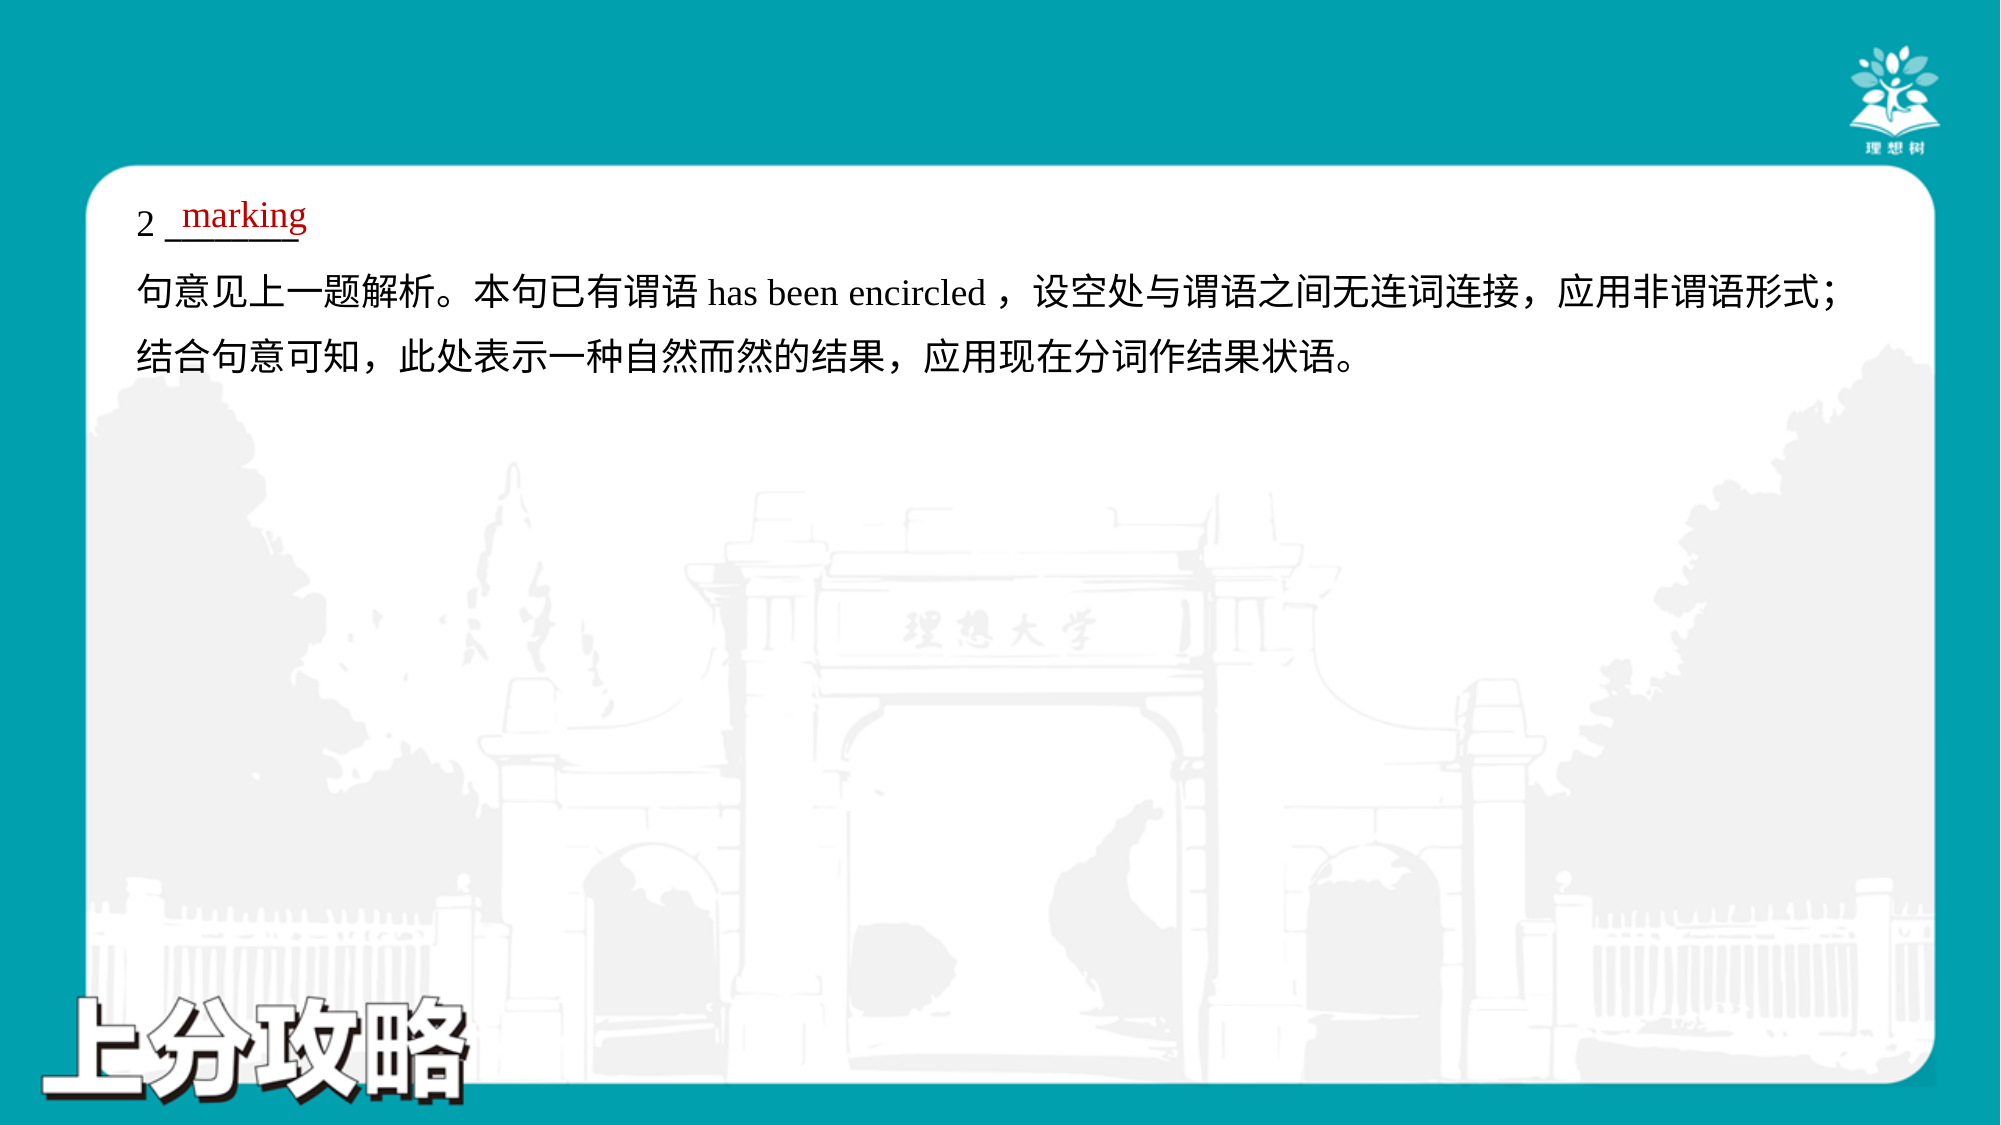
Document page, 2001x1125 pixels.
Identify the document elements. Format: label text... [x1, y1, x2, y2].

text_box marking [168, 168, 321, 228]
text_box 2 ________ [136, 176, 1865, 237]
text_box 句意见上一题解析。本句已有谓语has been encircled，设空处与谓语之间无连词连接，应用非谓语形式； 结合句意可知，此处表示一种自然而然的结果，应用现在分词作结果状语。 [136, 244, 1865, 372]
picture [0, 0, 2000, 1125]
